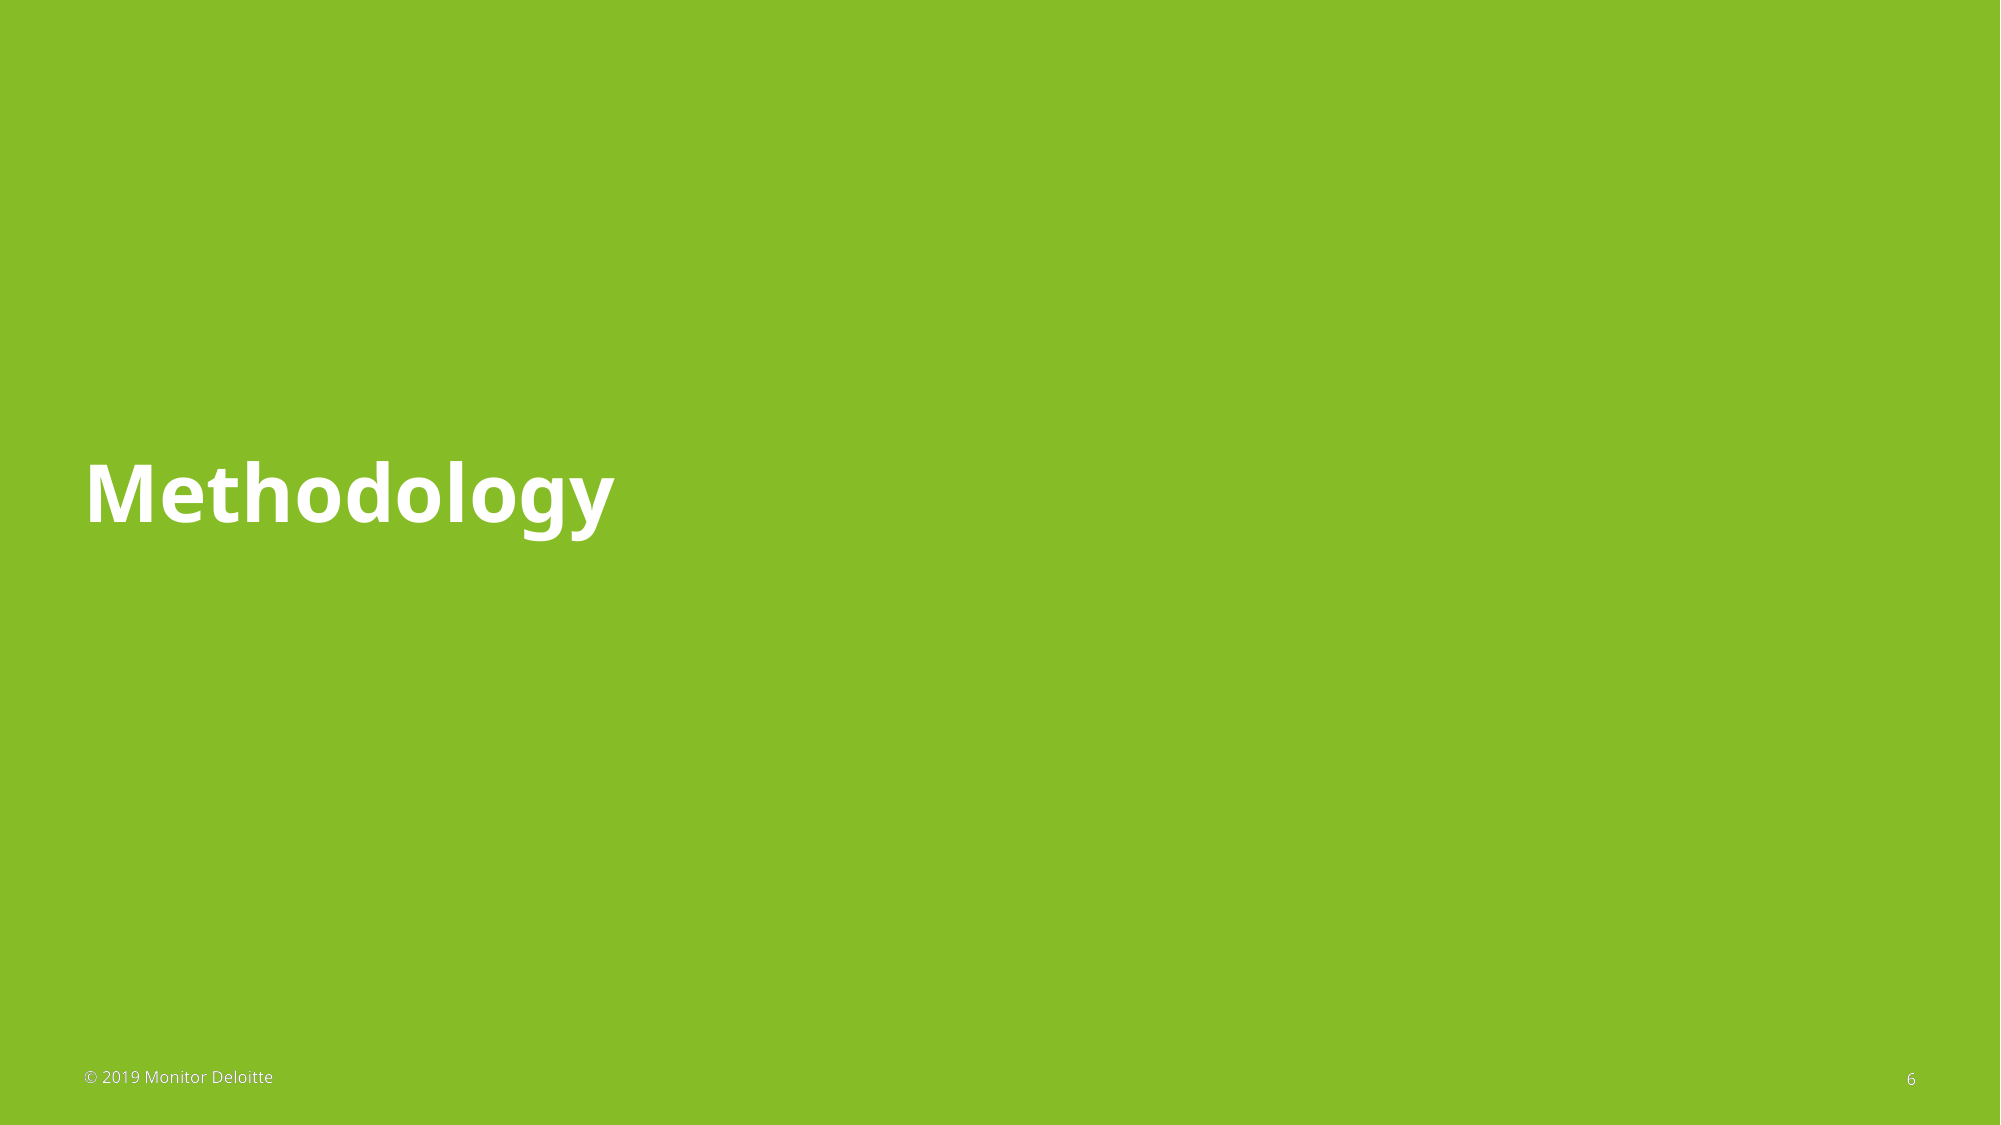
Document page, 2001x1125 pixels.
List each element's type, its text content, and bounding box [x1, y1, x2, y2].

title Methodology [83, 448, 1681, 541]
